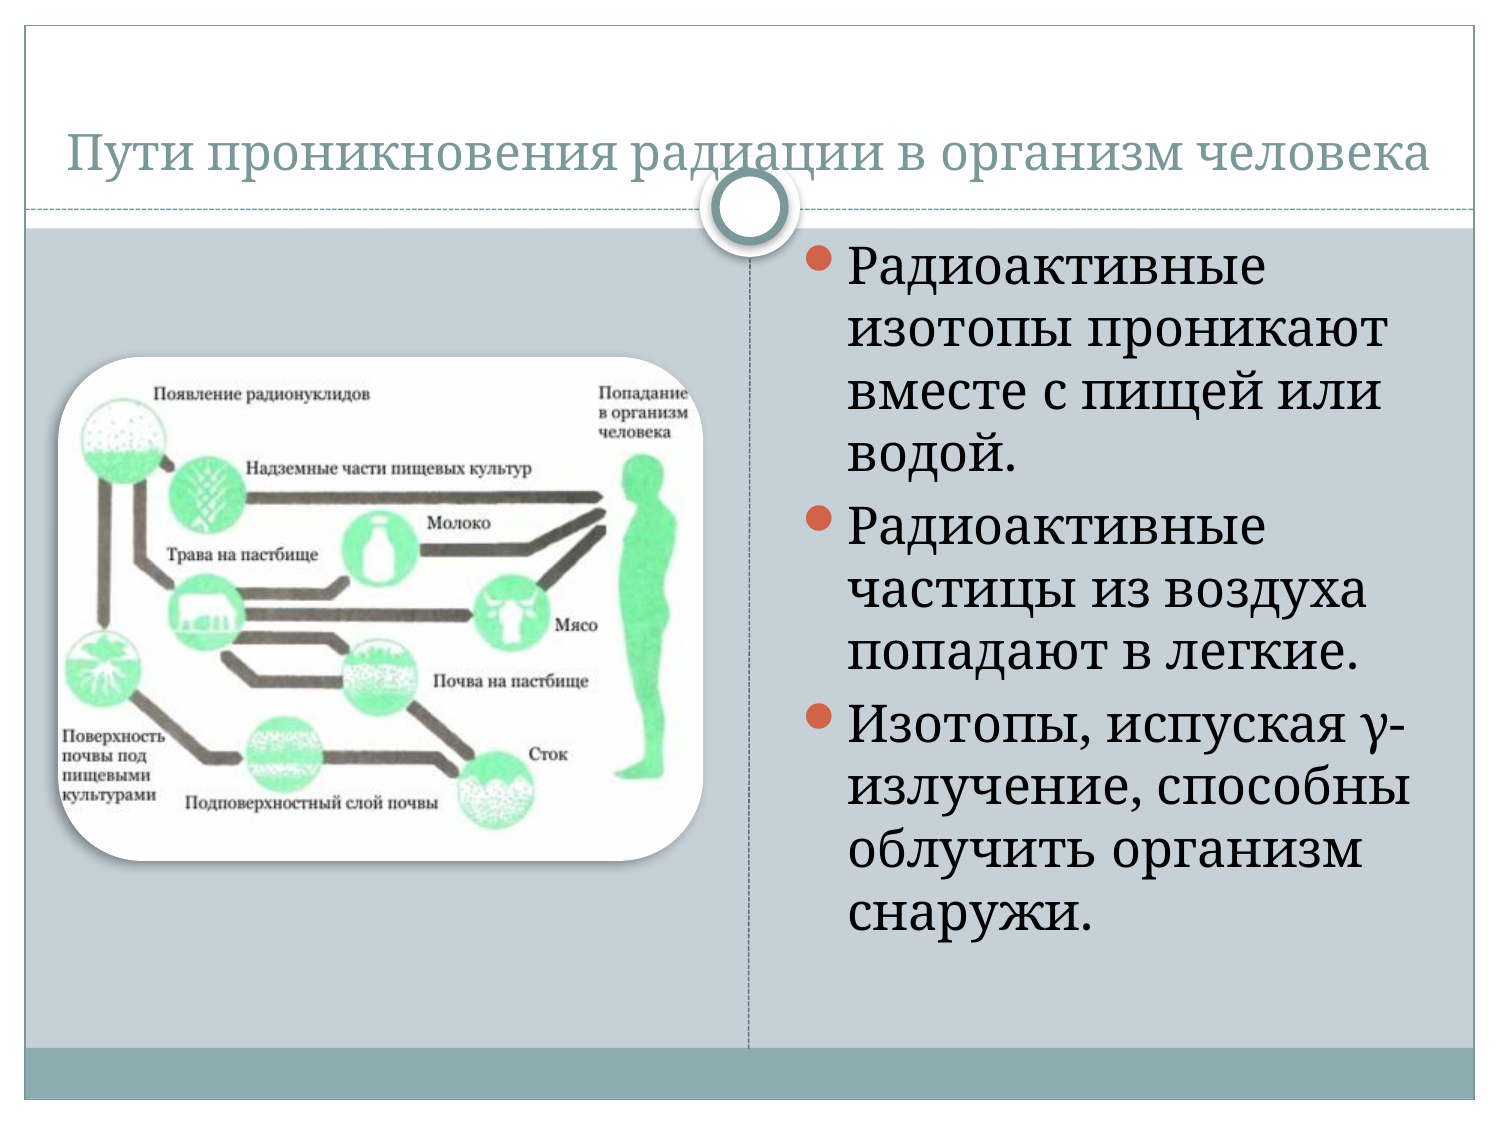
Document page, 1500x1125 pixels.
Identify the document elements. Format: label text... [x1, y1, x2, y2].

list Радиоактивные изотопы проникают вместе с пищей или водой. Радиоактивные частицы из воздуха попадают в легкие. Изотопы, испуская γ- излучение, способны облучить организм снаружи. [787, 224, 1450, 993]
title Пути проникновения радиации в организм человека [49, 37, 1450, 188]
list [57, 356, 704, 862]
